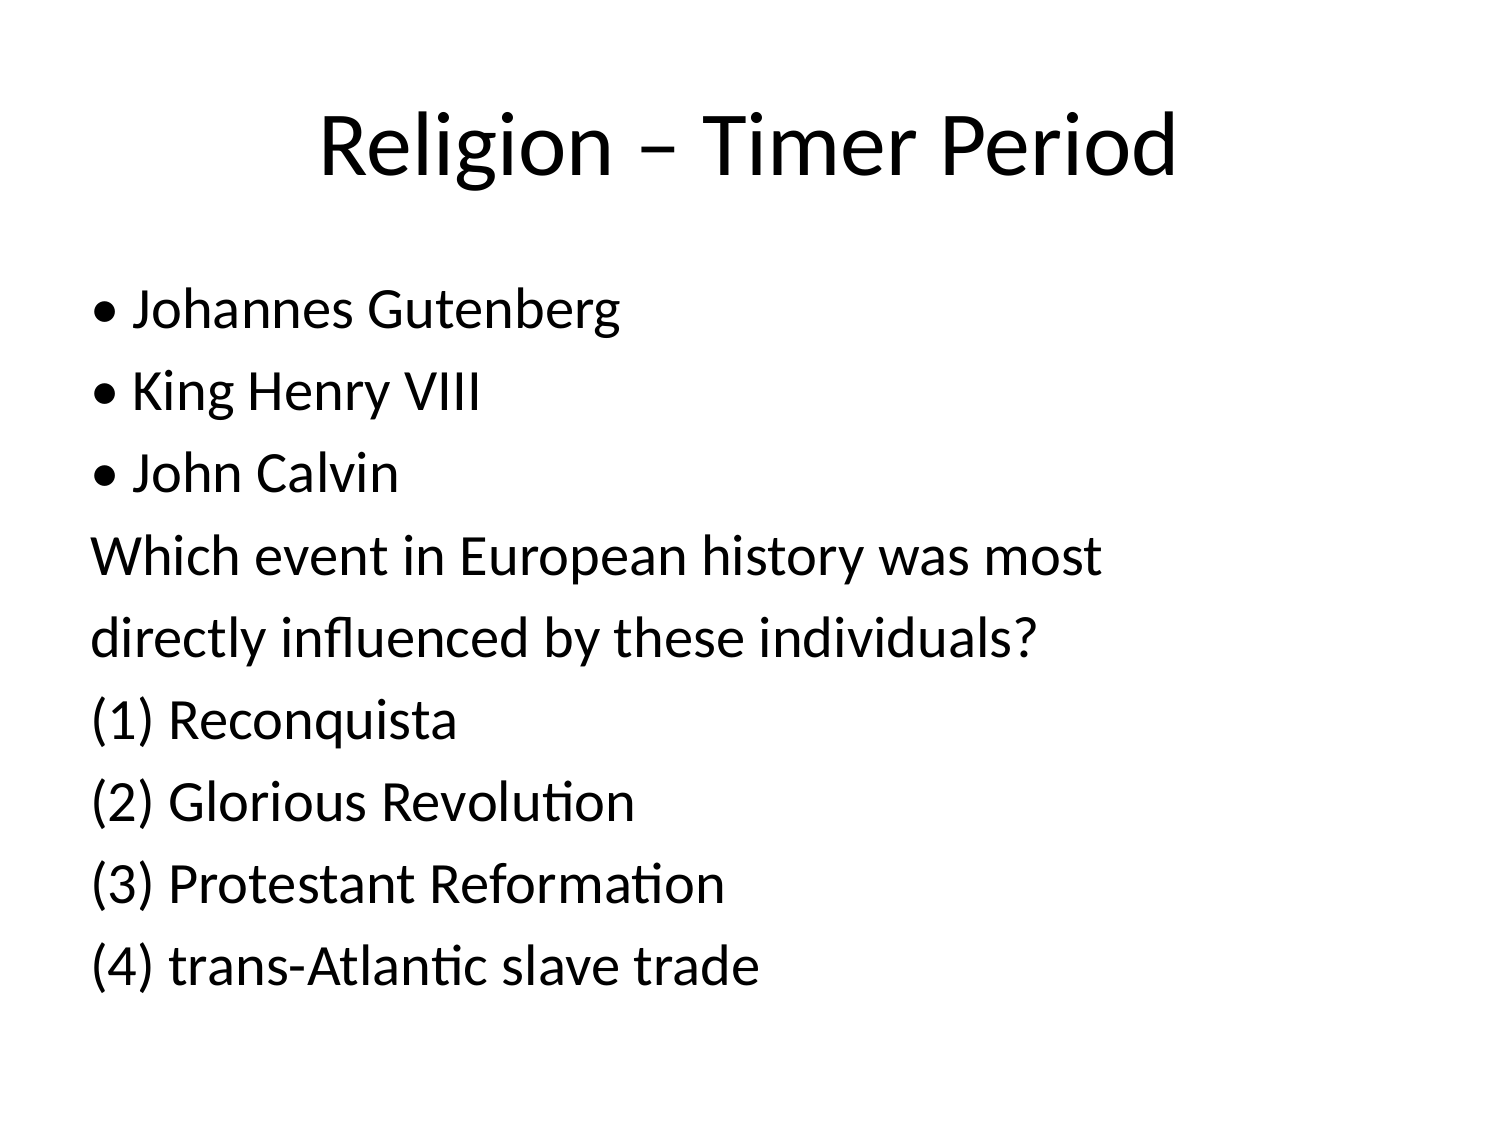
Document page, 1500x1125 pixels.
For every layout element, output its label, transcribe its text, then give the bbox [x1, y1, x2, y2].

title Religion – Timer Period [75, 45, 1425, 233]
list • Johannes Gutenberg • King Henry VIII • John Calvin Which event in European history was most directly influenced by these individuals? (1) Reconquista (2) Glorious Revolution (3) Protestant Reformation (4) trans-Atlantic slave trade [75, 262, 1425, 1005]
